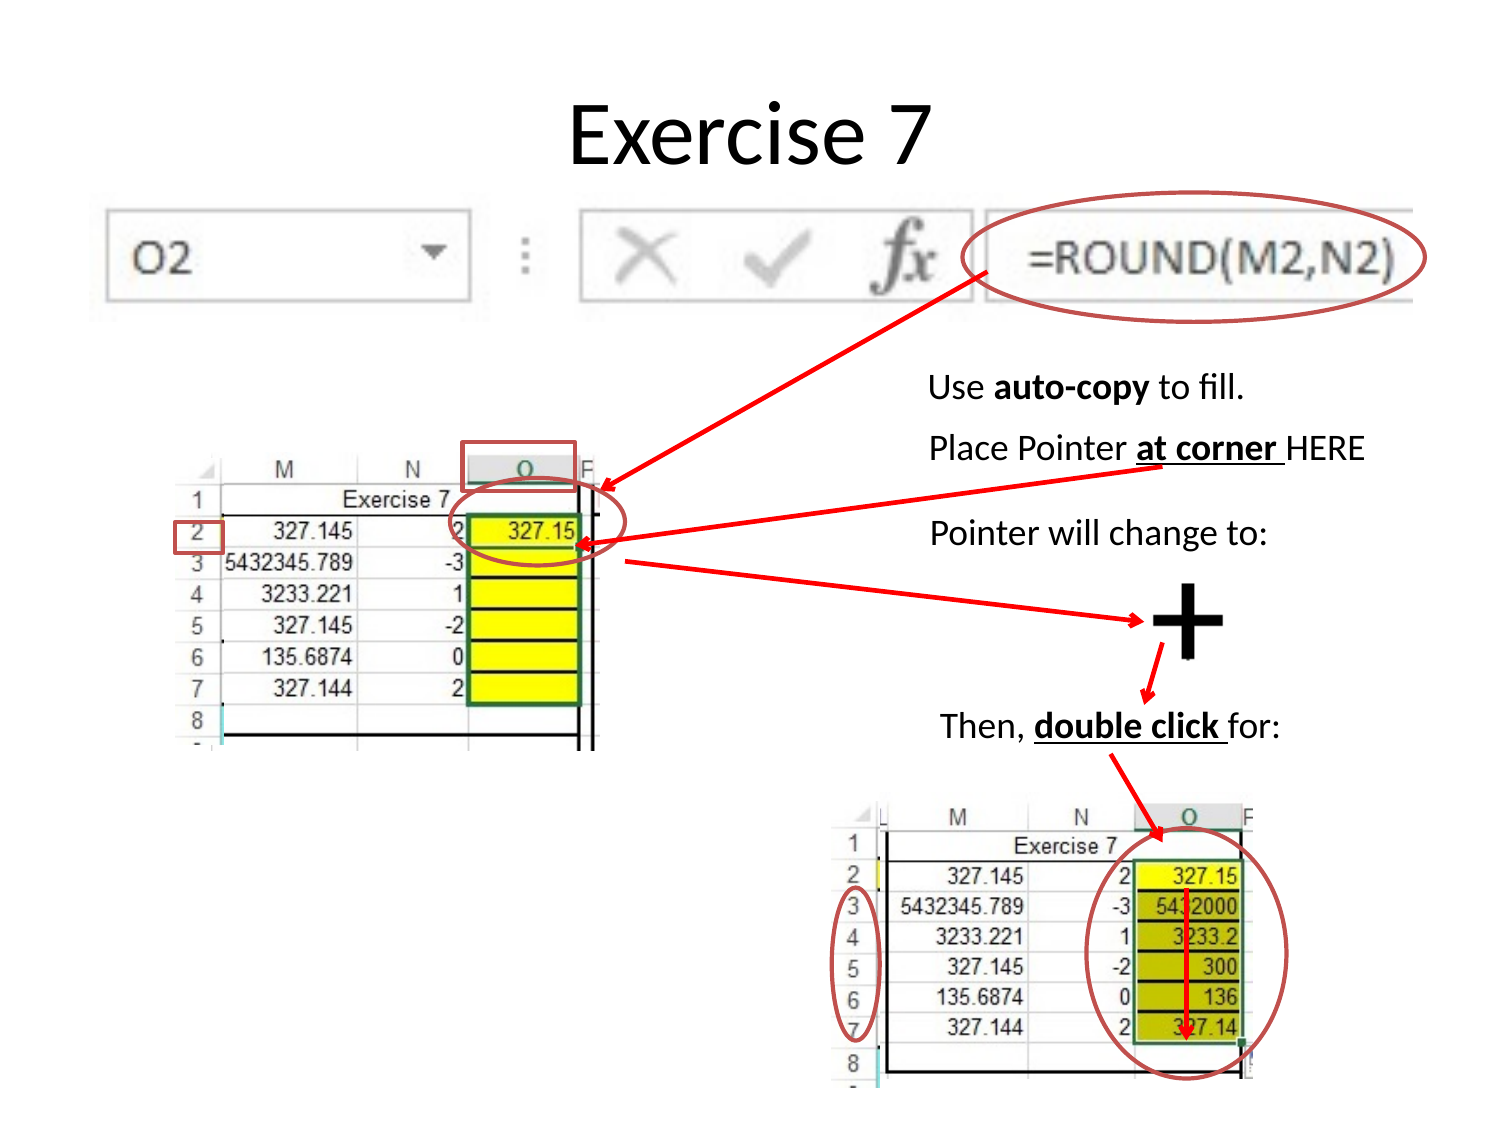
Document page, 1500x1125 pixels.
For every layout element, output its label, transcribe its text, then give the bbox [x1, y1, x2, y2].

text_box [1416, 236, 1428, 278]
text_box Place Pointer at corner HERE [992, 415, 1381, 476]
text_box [831, 792, 1287, 1088]
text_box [1143, 642, 1163, 706]
text_box Pointer will change to: [914, 500, 1284, 561]
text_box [1110, 754, 1163, 843]
text_box Use auto-copy to fill. [992, 354, 1261, 415]
text_box Exercise 7 [550, 64, 952, 190]
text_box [599, 271, 988, 464]
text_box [574, 466, 1163, 546]
text_box Then, double click for: [925, 694, 1297, 754]
picture [88, 192, 1413, 323]
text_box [175, 441, 626, 751]
picture [1143, 579, 1231, 665]
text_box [624, 560, 1145, 622]
